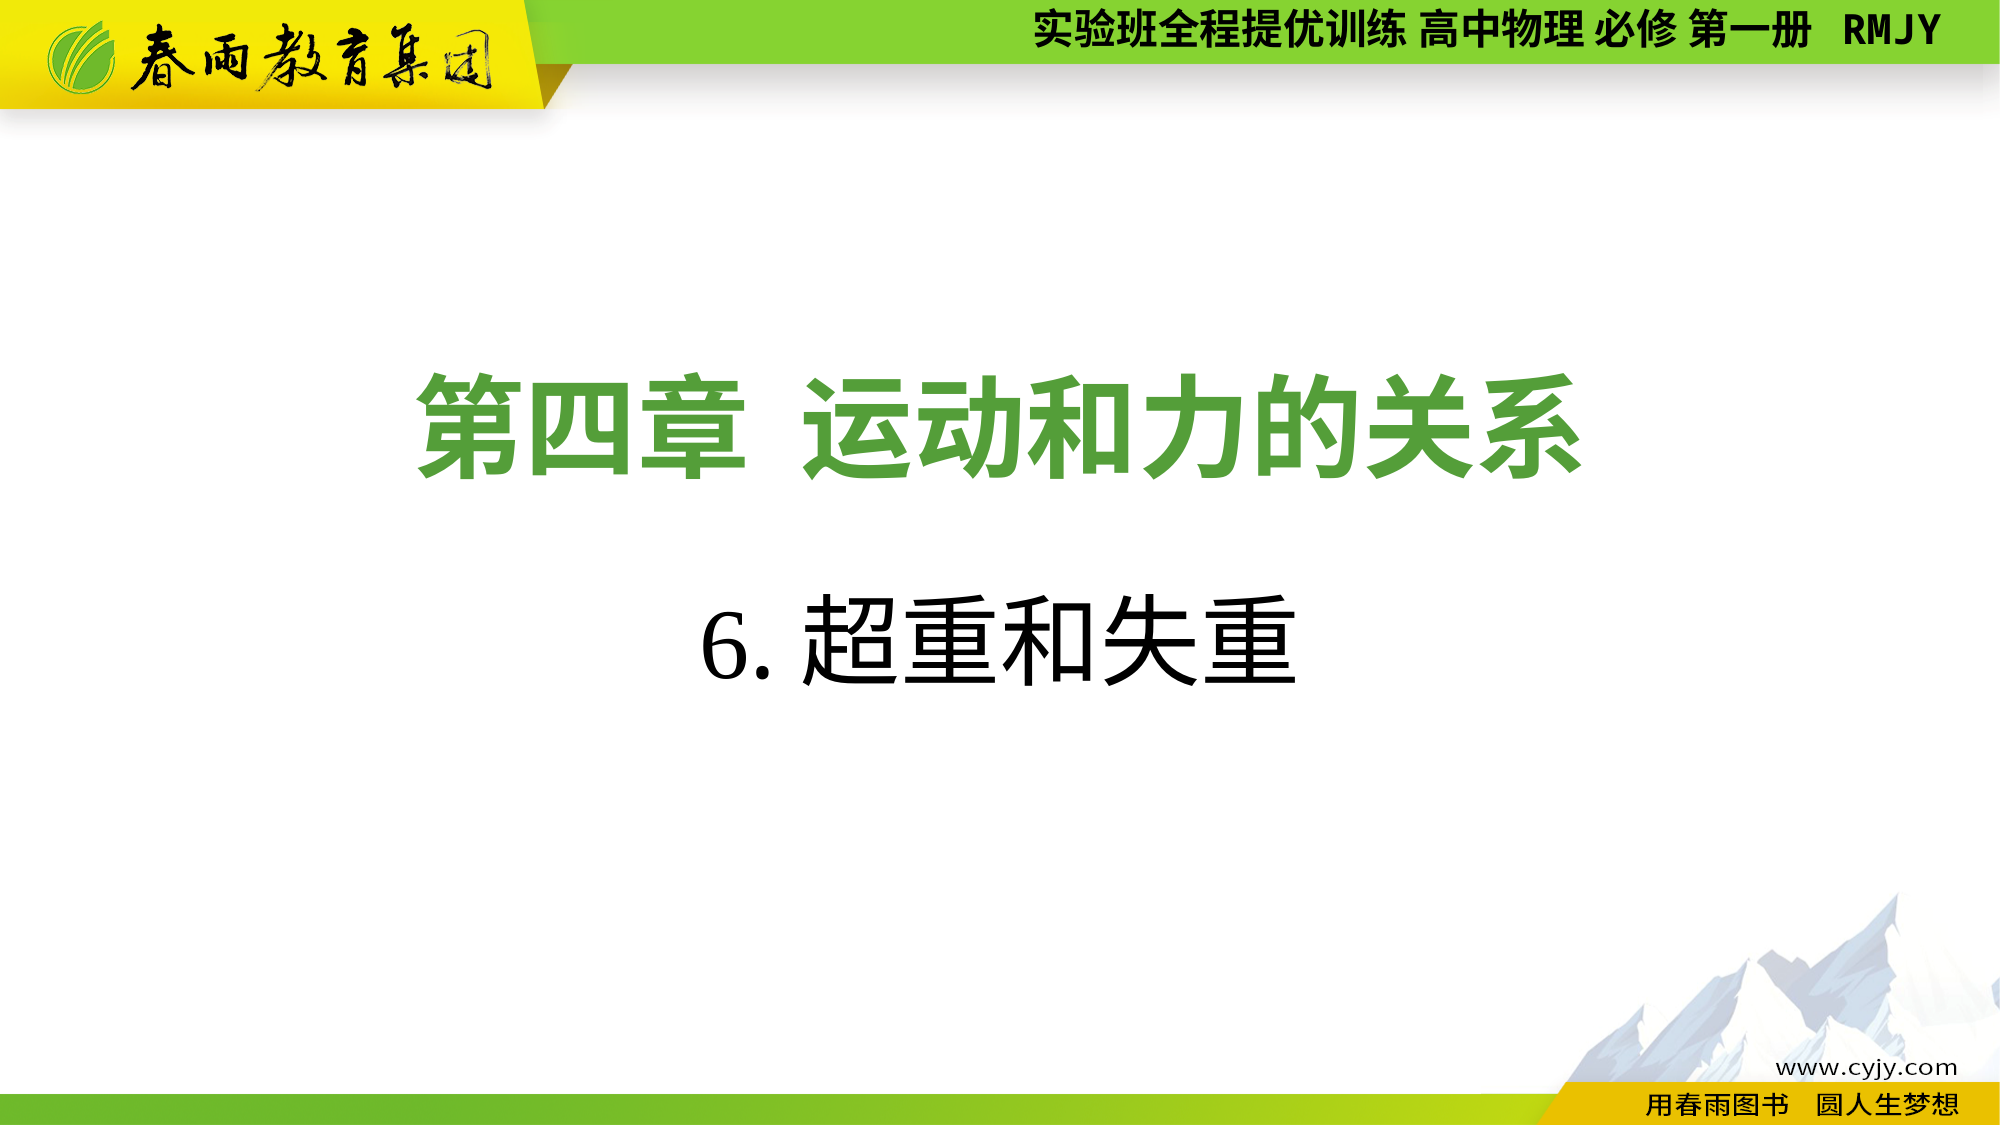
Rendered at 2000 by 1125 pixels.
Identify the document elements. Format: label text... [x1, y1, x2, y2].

picture [0, 0, 2000, 1125]
text_box 第四章 运动和力的关系 [54, 282, 1946, 500]
text_box 6.超重和失重 [54, 511, 1946, 706]
